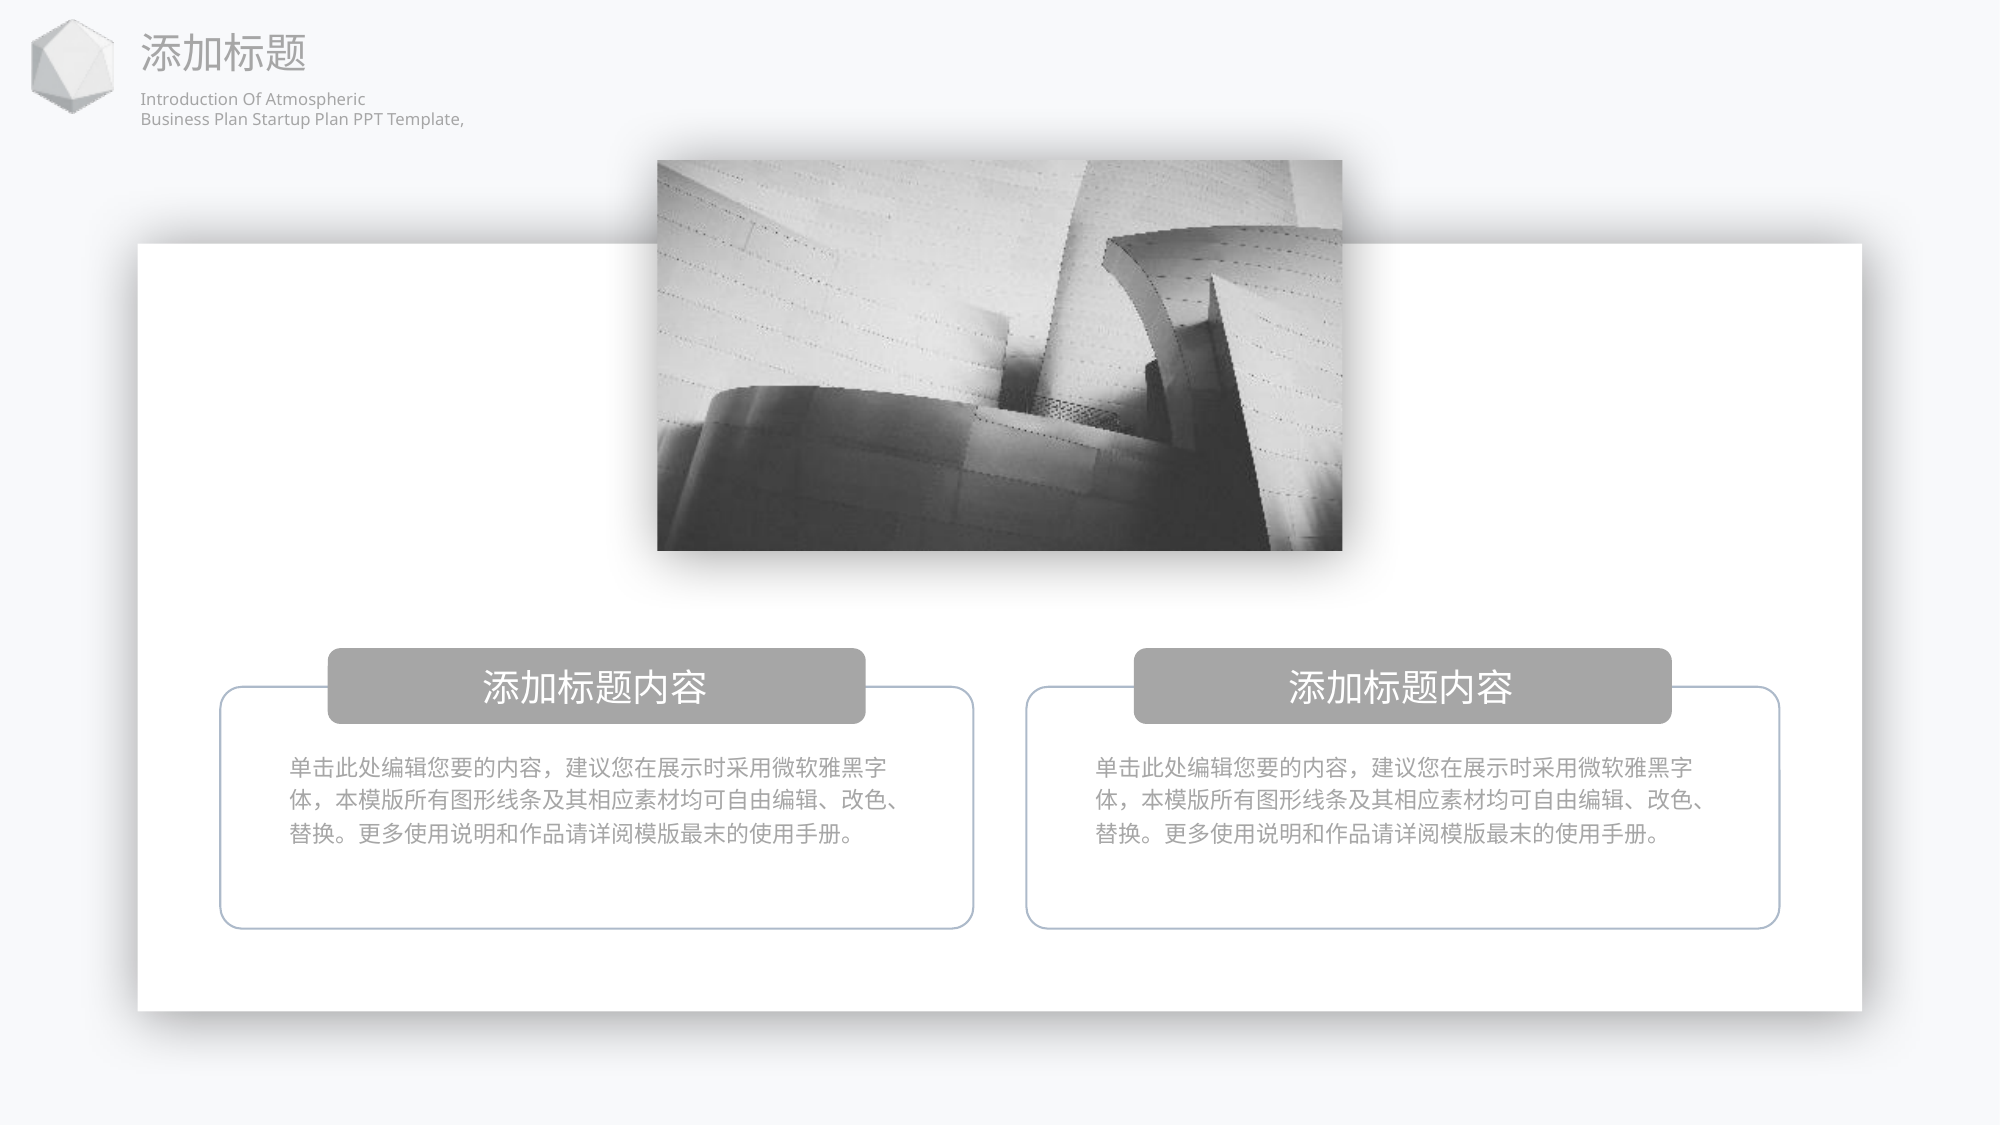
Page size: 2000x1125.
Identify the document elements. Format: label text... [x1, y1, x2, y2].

text_box [136, 241, 1864, 1013]
text_box [220, 686, 974, 929]
text_box [655, 159, 1344, 553]
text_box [327, 647, 866, 725]
text_box Introduction Of Atmospheric Business Plan Startup Plan PPT Template, [125, 78, 563, 140]
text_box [1133, 647, 1673, 725]
text_box 单击此处编辑您要的内容，建议您在展示时采用微软雅黑字体，本模版所有图形线条及其相应素材均可自由编辑、改色、替换。更多使用说明和作品请详阅模版最末的使用手册。 [274, 740, 919, 854]
text_box 添加标题 [125, 19, 422, 78]
text_box [1026, 686, 1780, 929]
text_box 单击此处编辑您要的内容，建议您在展示时采用微软雅黑字体，本模版所有图形线条及其相应素材均可自由编辑、改色、替换。更多使用说明和作品请详阅模版最末的使用手册。 [1081, 740, 1725, 854]
picture [30, 18, 115, 114]
